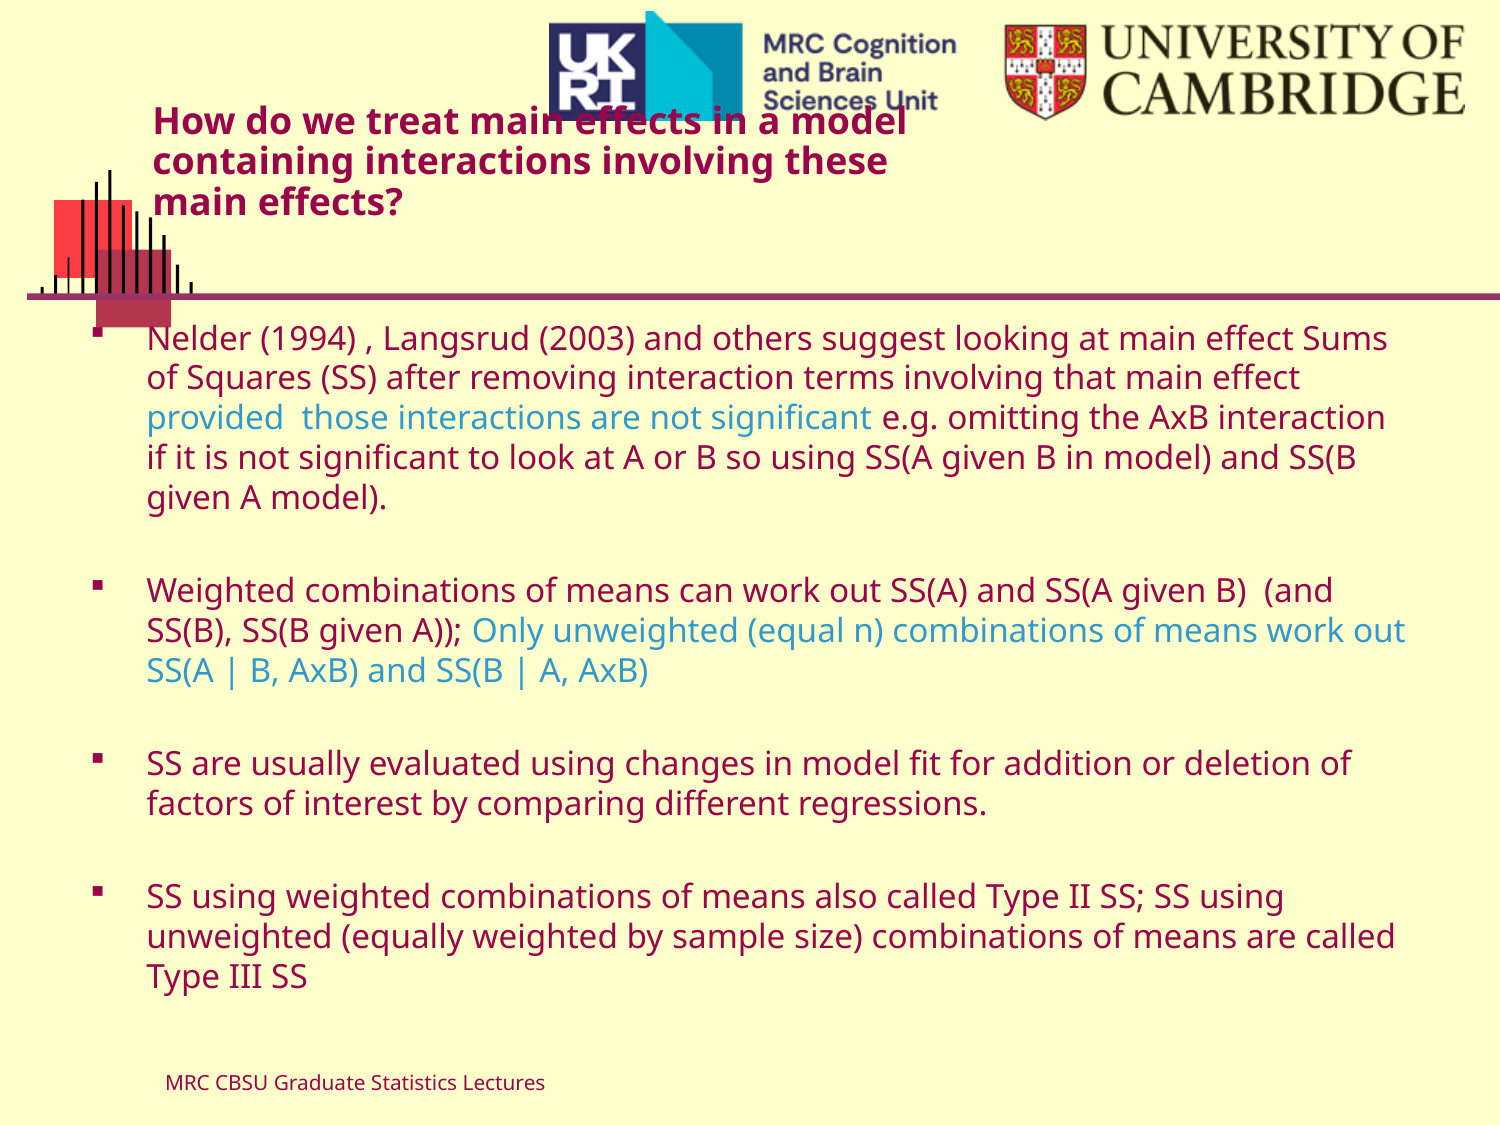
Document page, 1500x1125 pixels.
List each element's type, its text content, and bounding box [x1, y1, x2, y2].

title How do we treat main effects in a model containing interactions involving these main effects? [137, 137, 988, 233]
picture [549, 11, 1465, 121]
footer MRC CBSU Graduate Statistics Lectures [149, 1062, 988, 1101]
list Nelder (1994) , Langsrud (2003) and others suggest looking at main effect Sums of Squares (SS) after removing interaction terms involving that main effect provided those interactions are not significant e.g. omitting the AxB interaction if it is not significant to look at A or B so using SS(A given B in model) and SS(B given A model). Weighted combinations of means can work out SS(A) and SS(A given B) (and SS(B), SS(B given A)); Only unweighted (equal n) combinations of means work out SS(A | B, AxB) and SS(B | A, AxB) SS are usually evaluated using changes in model fit for addition or deletion of factors of interest by comparing different regressions. SS using weighted combinations of means also called Type II SS; SS using unweighted (equally weighted by sample size) combinations of means are called Type III SS [75, 262, 1425, 1038]
